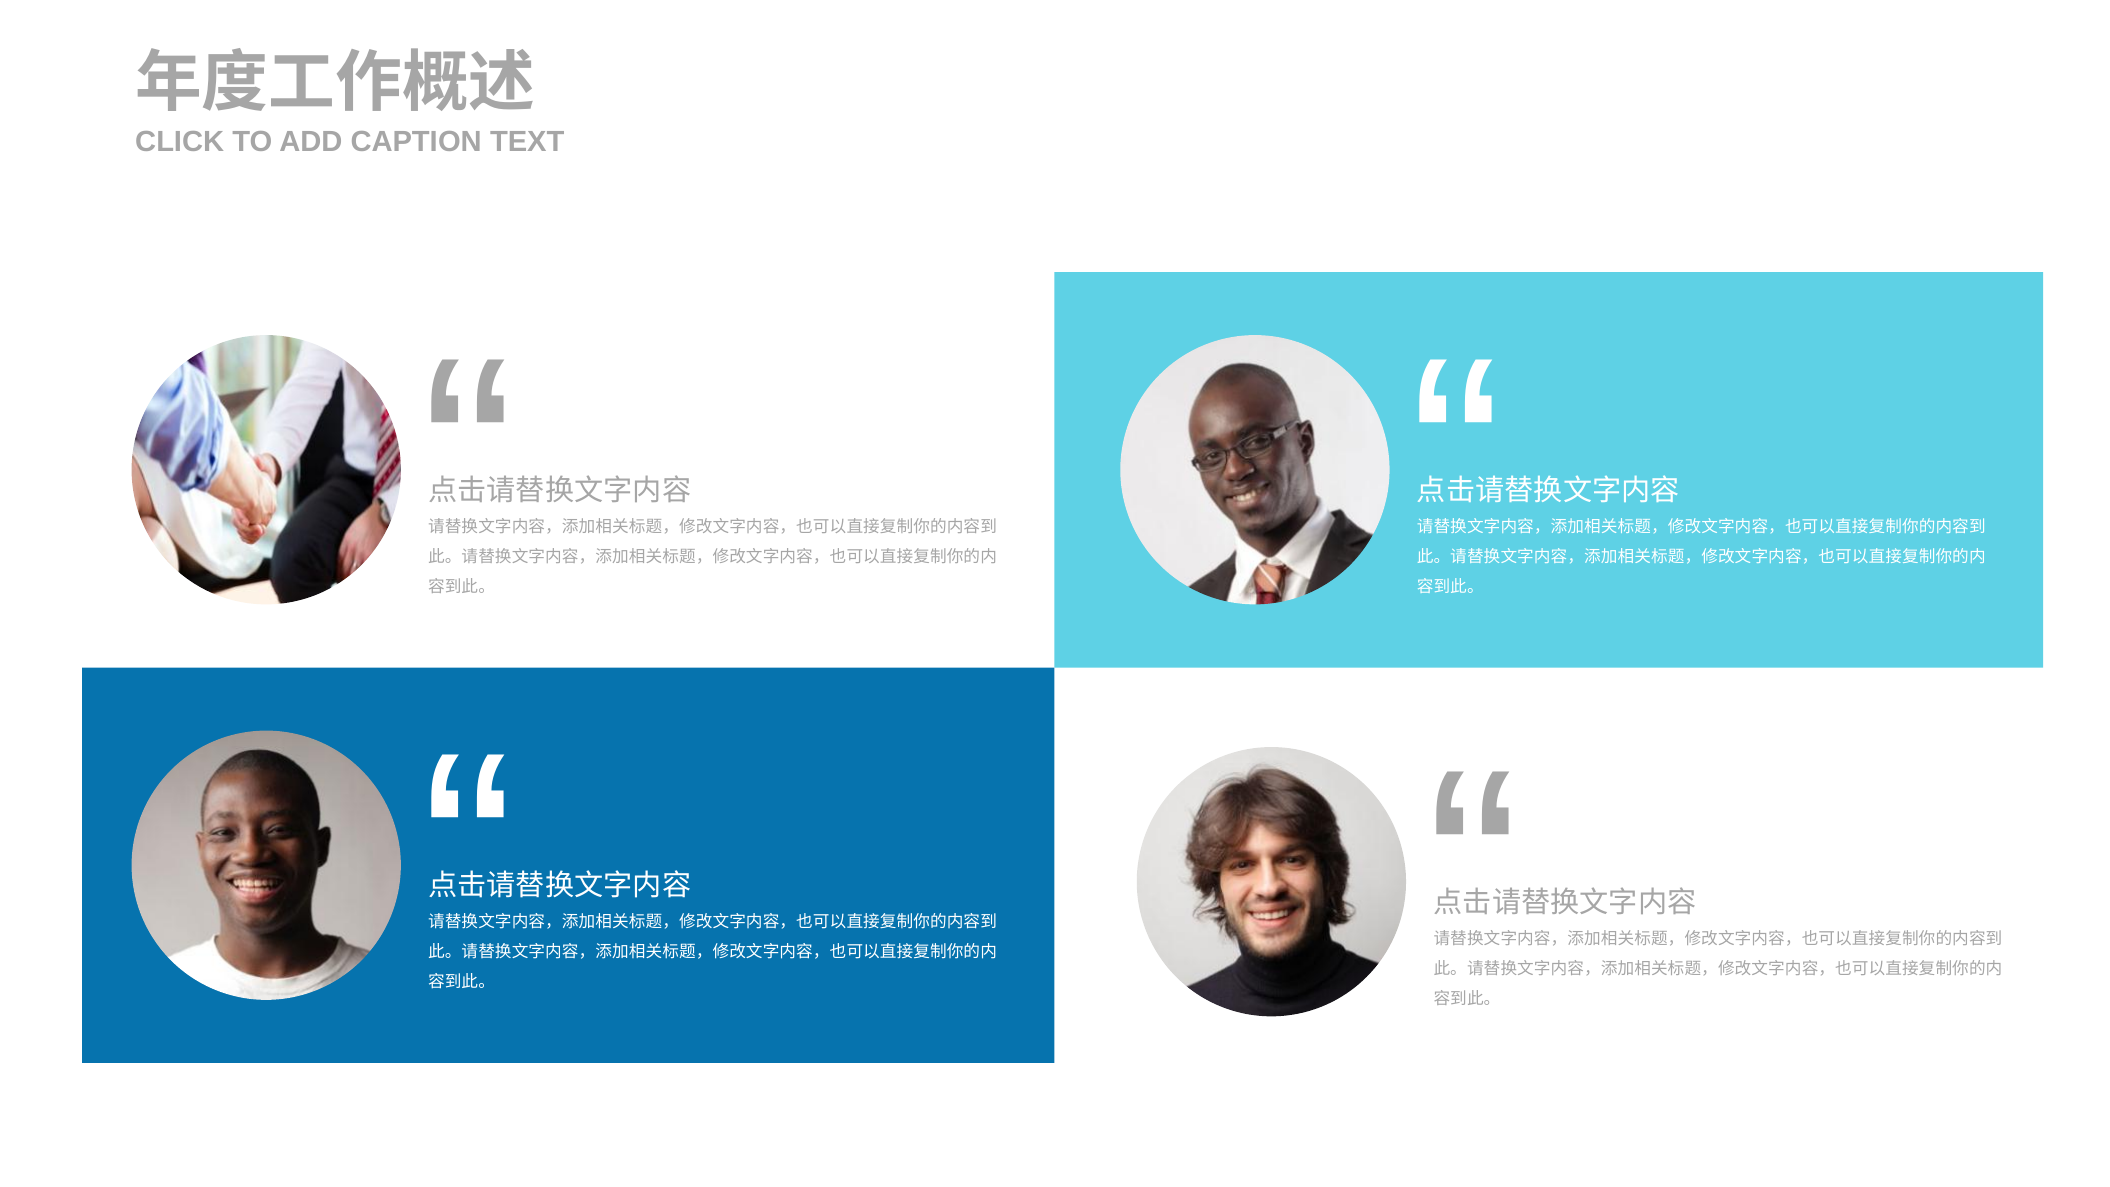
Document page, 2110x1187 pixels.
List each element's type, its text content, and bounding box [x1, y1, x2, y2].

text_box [1136, 684, 2020, 1025]
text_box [1054, 272, 2044, 668]
text_box 年度工作概述 [135, 38, 596, 119]
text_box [82, 667, 1055, 1064]
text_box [131, 272, 1015, 613]
text_box CLICK TO ADD CAPTION TEXT [135, 122, 596, 158]
